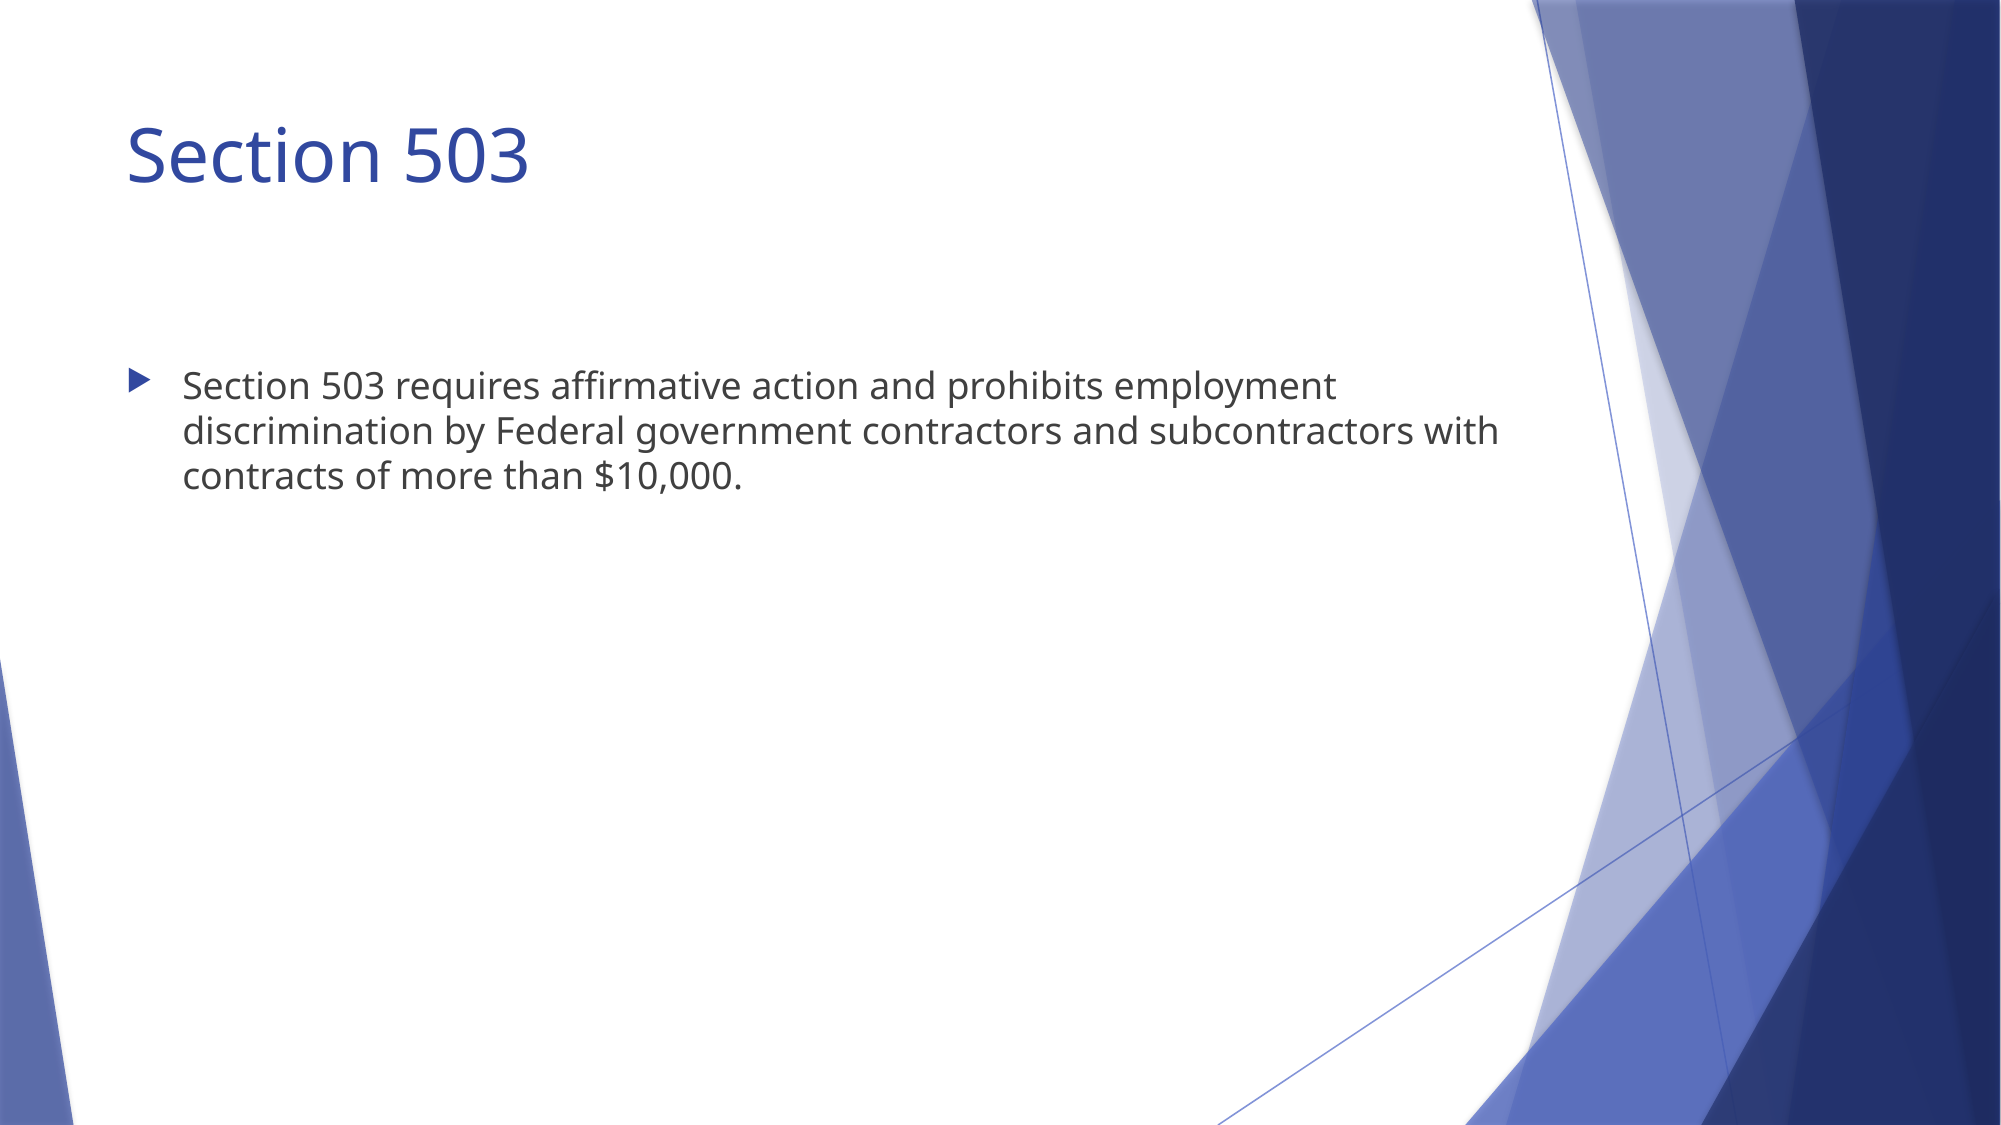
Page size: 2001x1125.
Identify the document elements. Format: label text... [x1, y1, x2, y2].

list Section 503 requires affirmative action and prohibits employment discrimination by Federal government contractors and subcontractors with contracts of more than $10,000. [111, 354, 1522, 992]
title Section 503 [111, 99, 1522, 317]
